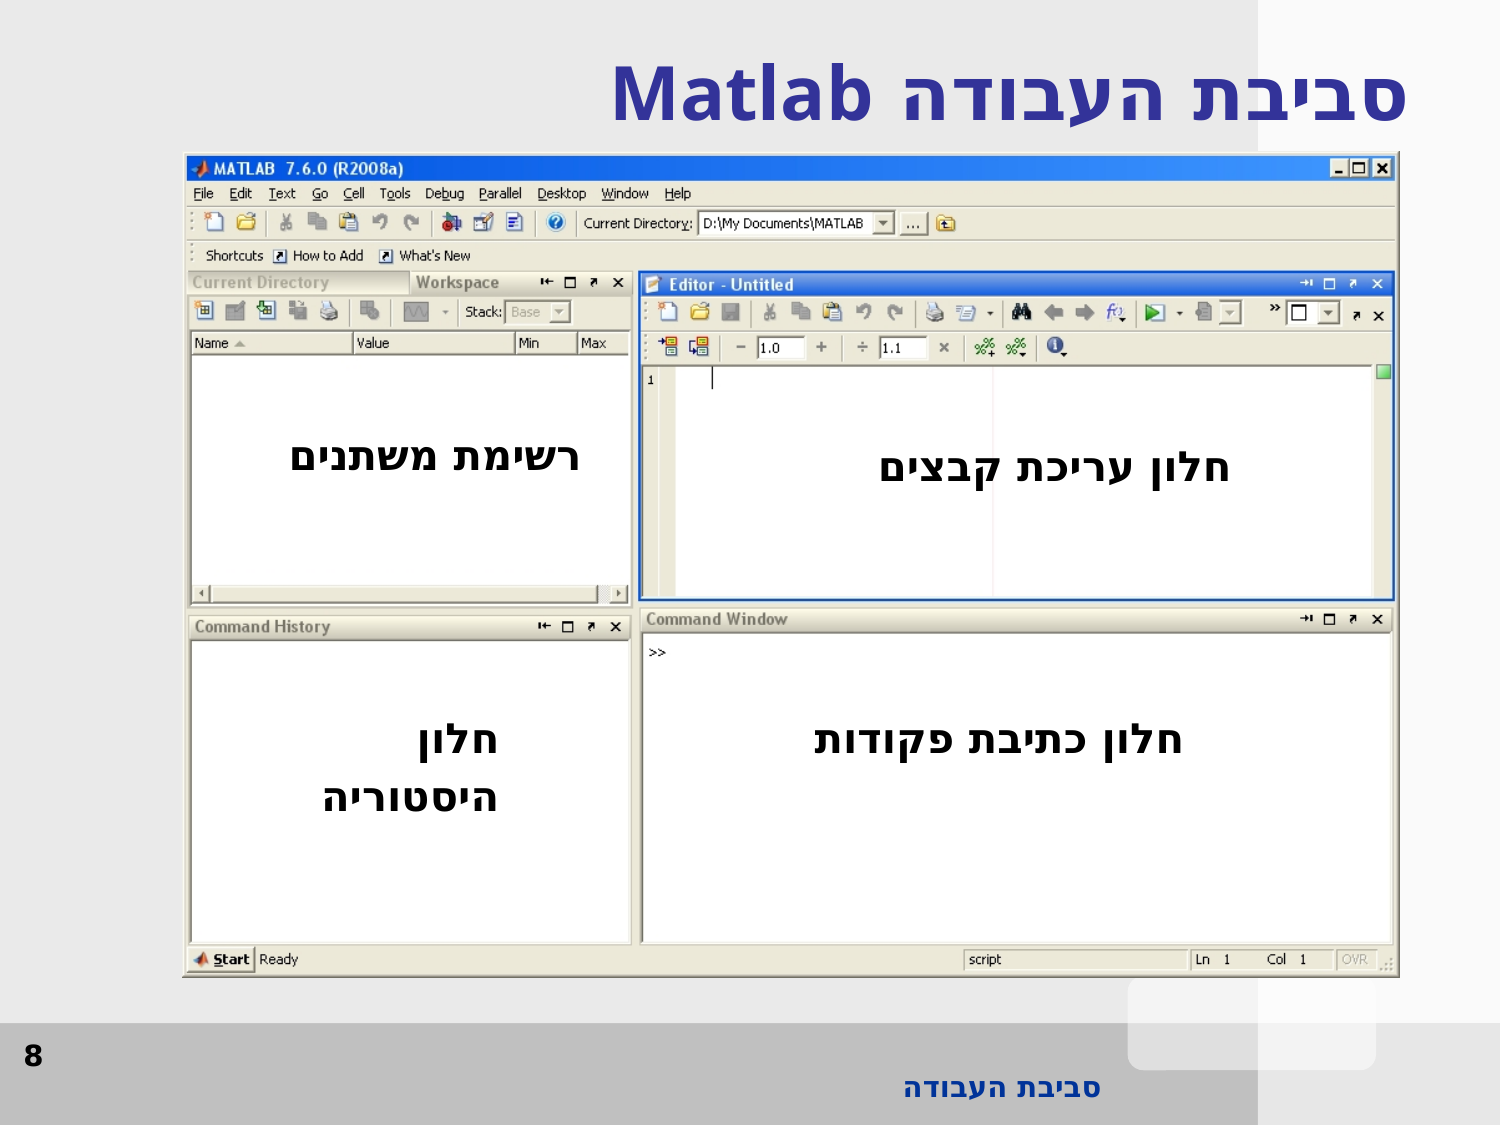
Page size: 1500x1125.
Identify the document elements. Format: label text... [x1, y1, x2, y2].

text_box סביבת העבודה [887, 1060, 1117, 1111]
text_box סביבת העבודה Matlab [149, 20, 1425, 161]
slide_number 8 [8, 1029, 359, 1108]
picture [182, 151, 1400, 978]
